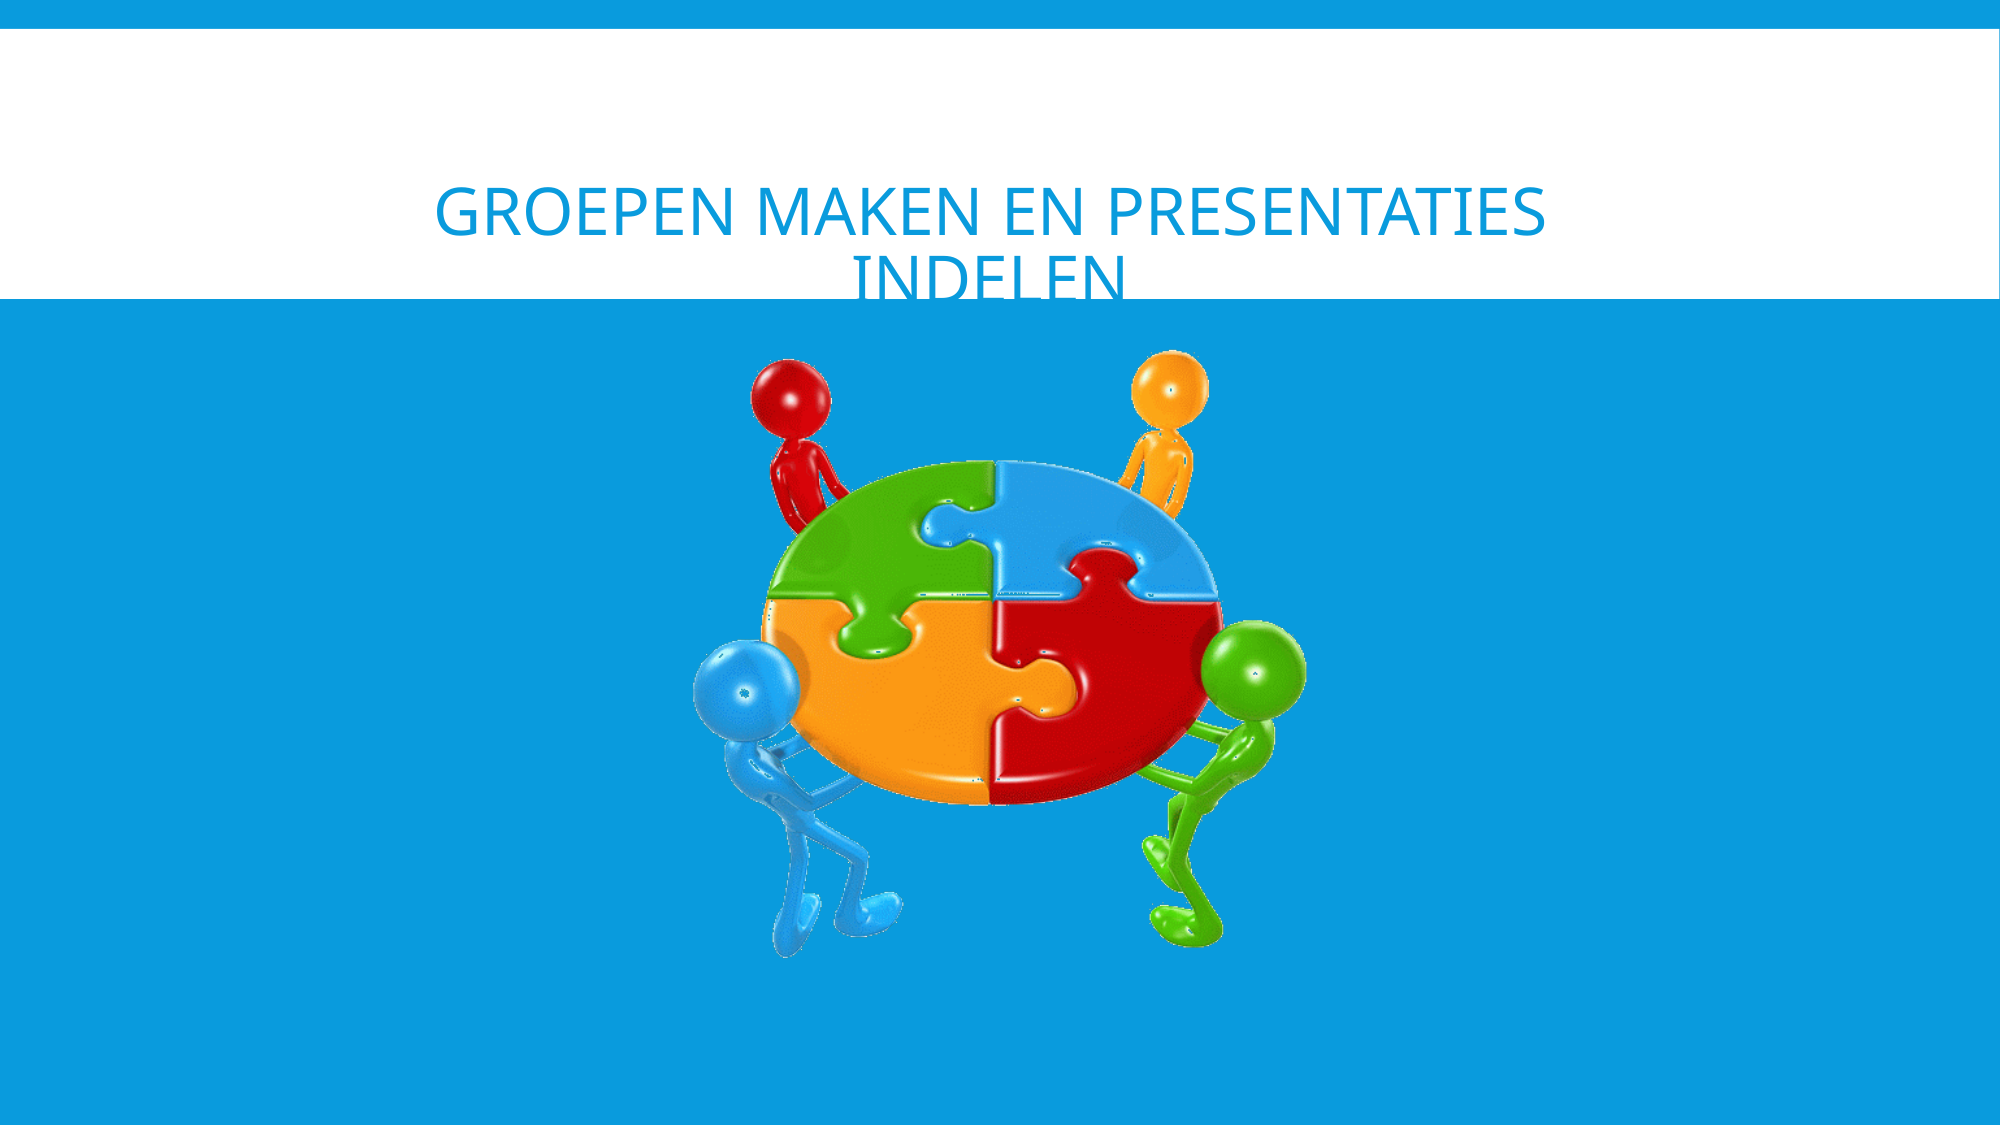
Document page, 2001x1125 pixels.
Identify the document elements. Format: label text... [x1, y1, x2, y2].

title Groepen maken en presentaties indelen [324, 174, 1658, 325]
picture [694, 350, 1306, 958]
